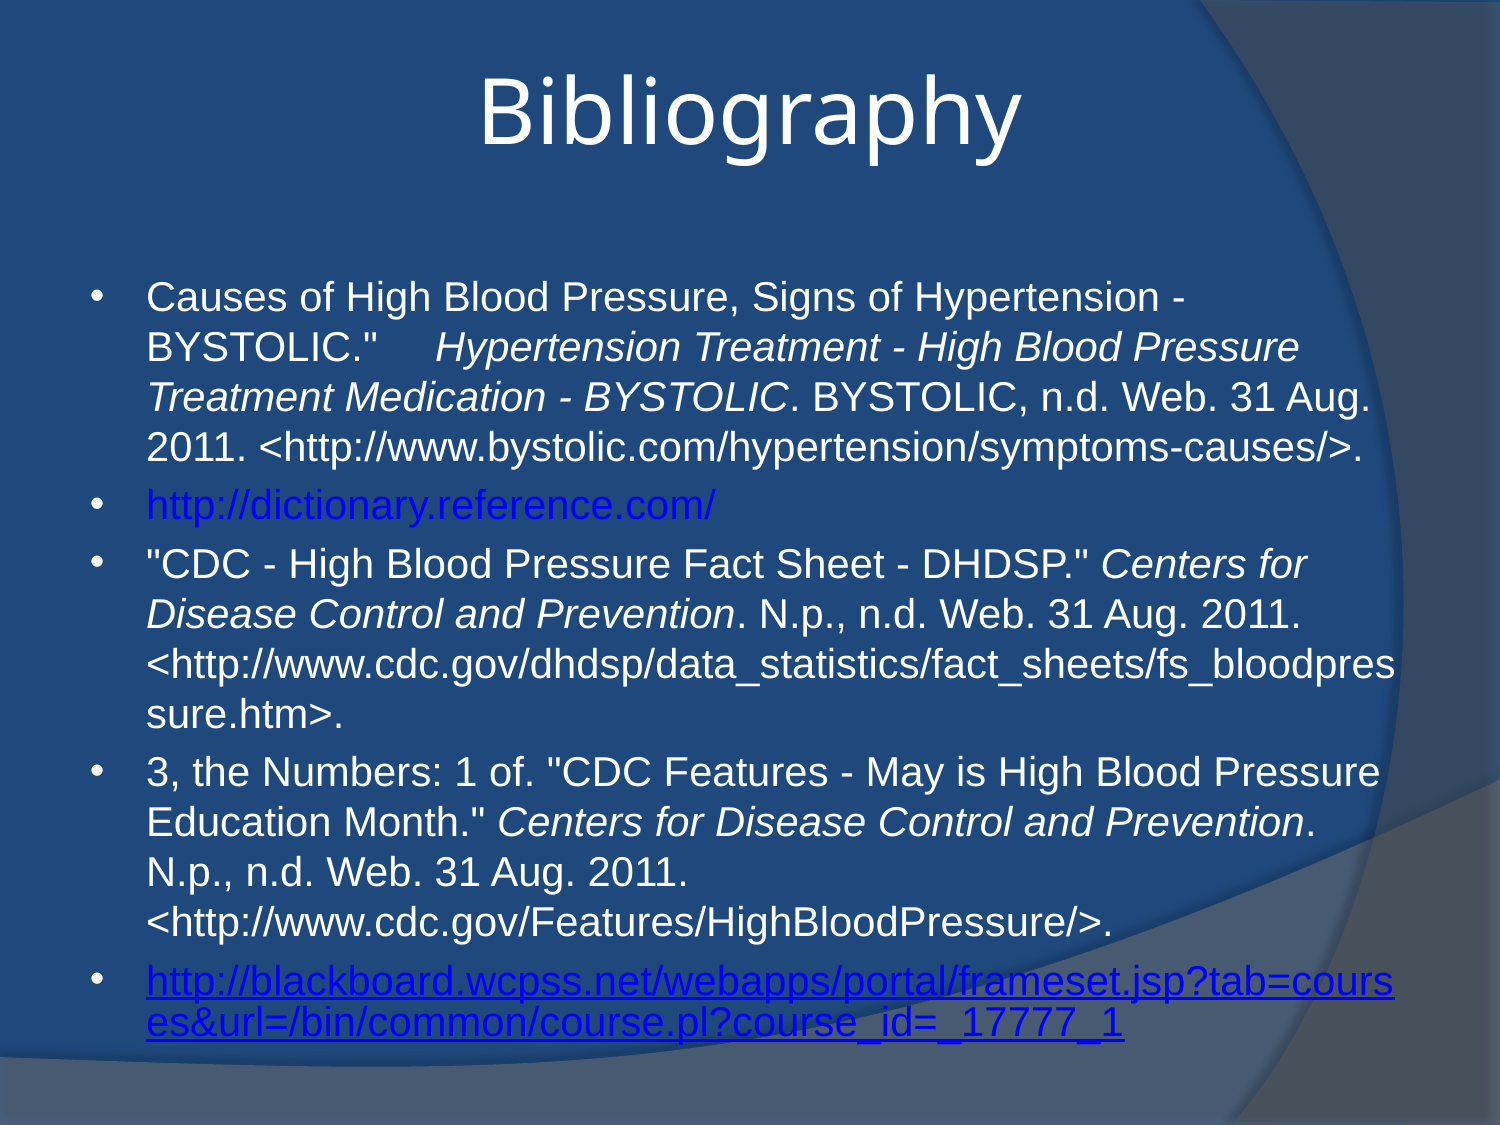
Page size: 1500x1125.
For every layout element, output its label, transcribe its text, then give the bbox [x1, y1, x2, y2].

text_box Bibliography [74, 45, 1425, 233]
text_box Causes of High Blood Pressure, Signs of Hypertension - BYSTOLIC." Hypertension Treatment - High Blood Pressure Treatment Medication - BYSTOLIC. BYSTOLIC, n.d. Web. 31 Aug. 2011. <http://www.bystolic.com/hypertension/symptoms-causes/>. http://dictionary.reference.com/ "CDC - High Blood Pressure Fact Sheet - DHDSP." Centers for Disease Control and Prevention. N.p., n.d. Web. 31 Aug. 2011. <http://www.cdc.gov/dhdsp/data_statistics/fact_sheets/fs_bloodpressure.htm>. 3, the Numbers: 1 of. "CDC Features - May is High Blood Pressure Education Month." Centers for Disease Control and Prevention. N.p., n.d. Web. 31 Aug. 2011. <http://www.cdc.gov/Features/HighBloodPressure/>. http://blackboard.wcpss.net/webapps/portal/frameset.jsp?tab=courses&url=/bin/common/course.pl?course_id=_17777_1 [74, 262, 1425, 1005]
